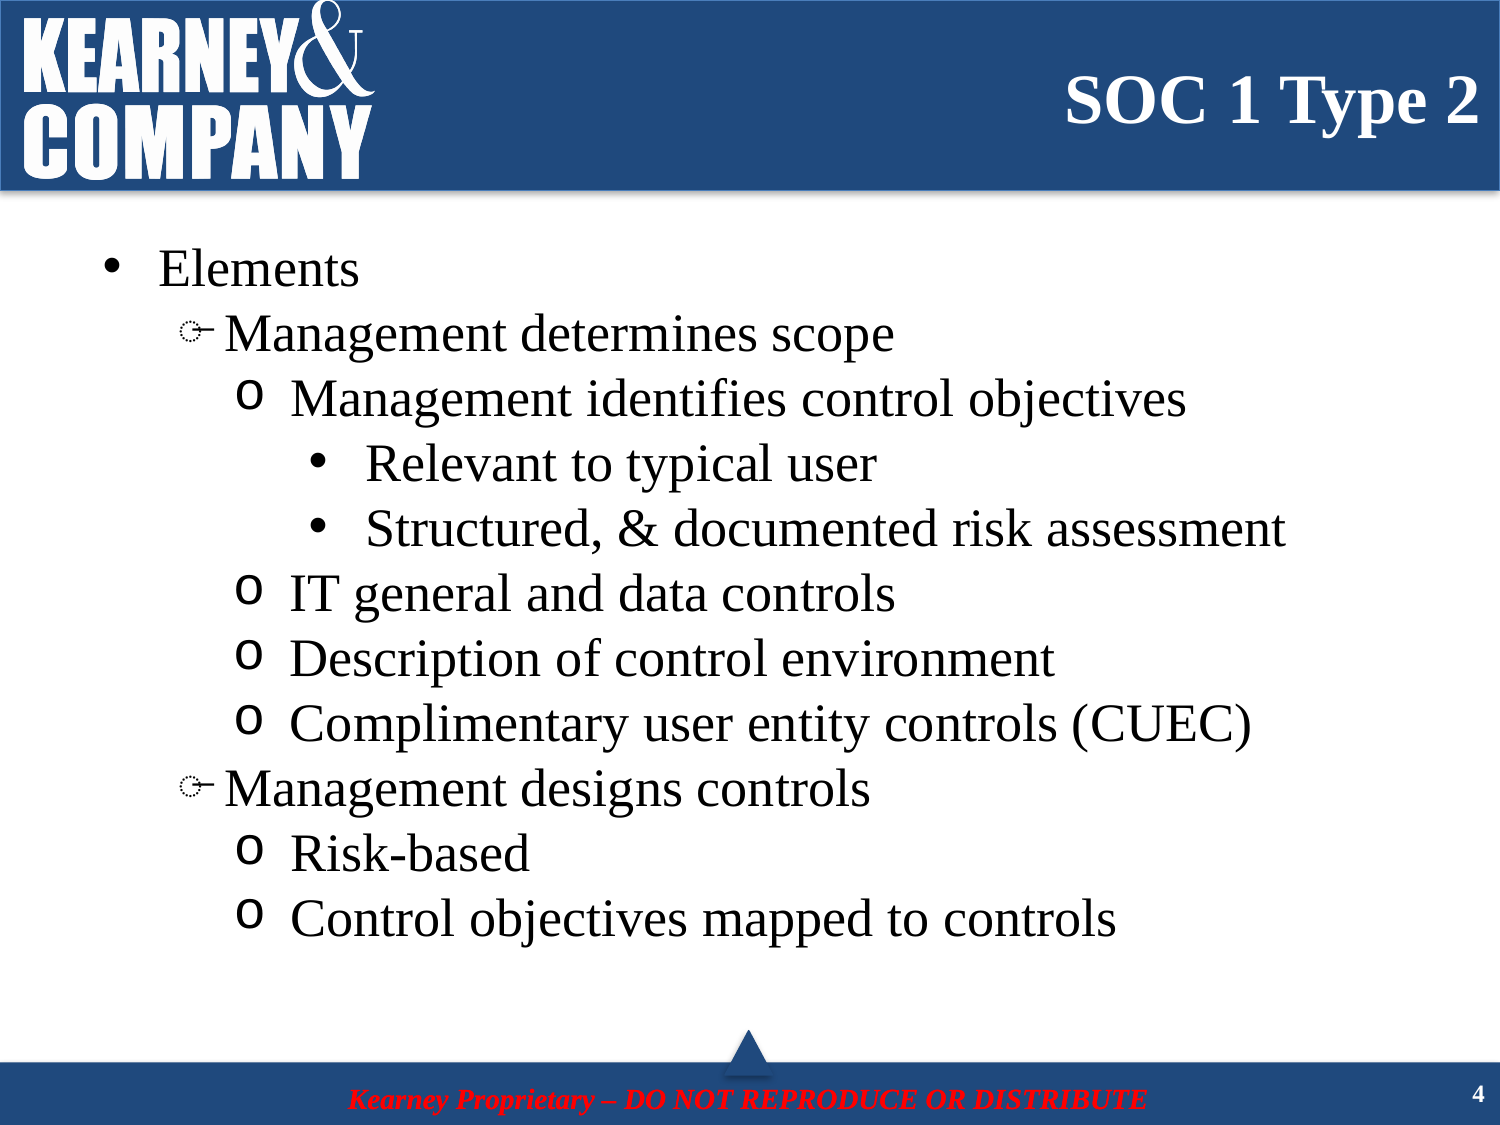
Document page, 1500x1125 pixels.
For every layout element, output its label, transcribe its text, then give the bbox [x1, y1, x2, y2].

picture [24, 0, 375, 180]
slide_number 3 [1149, 1062, 1500, 1123]
list Elements Management determines scope Management identifies control objectives Relevant to typical user Structured, & documented risk assessment IT general and data controls Description of control environment Complimentary user entity controls (CUEC) Management designs controls Risk-based Control objectives mapped to controls [87, 224, 1438, 1018]
title SOC 1 Type 2 [387, 1, 1497, 189]
